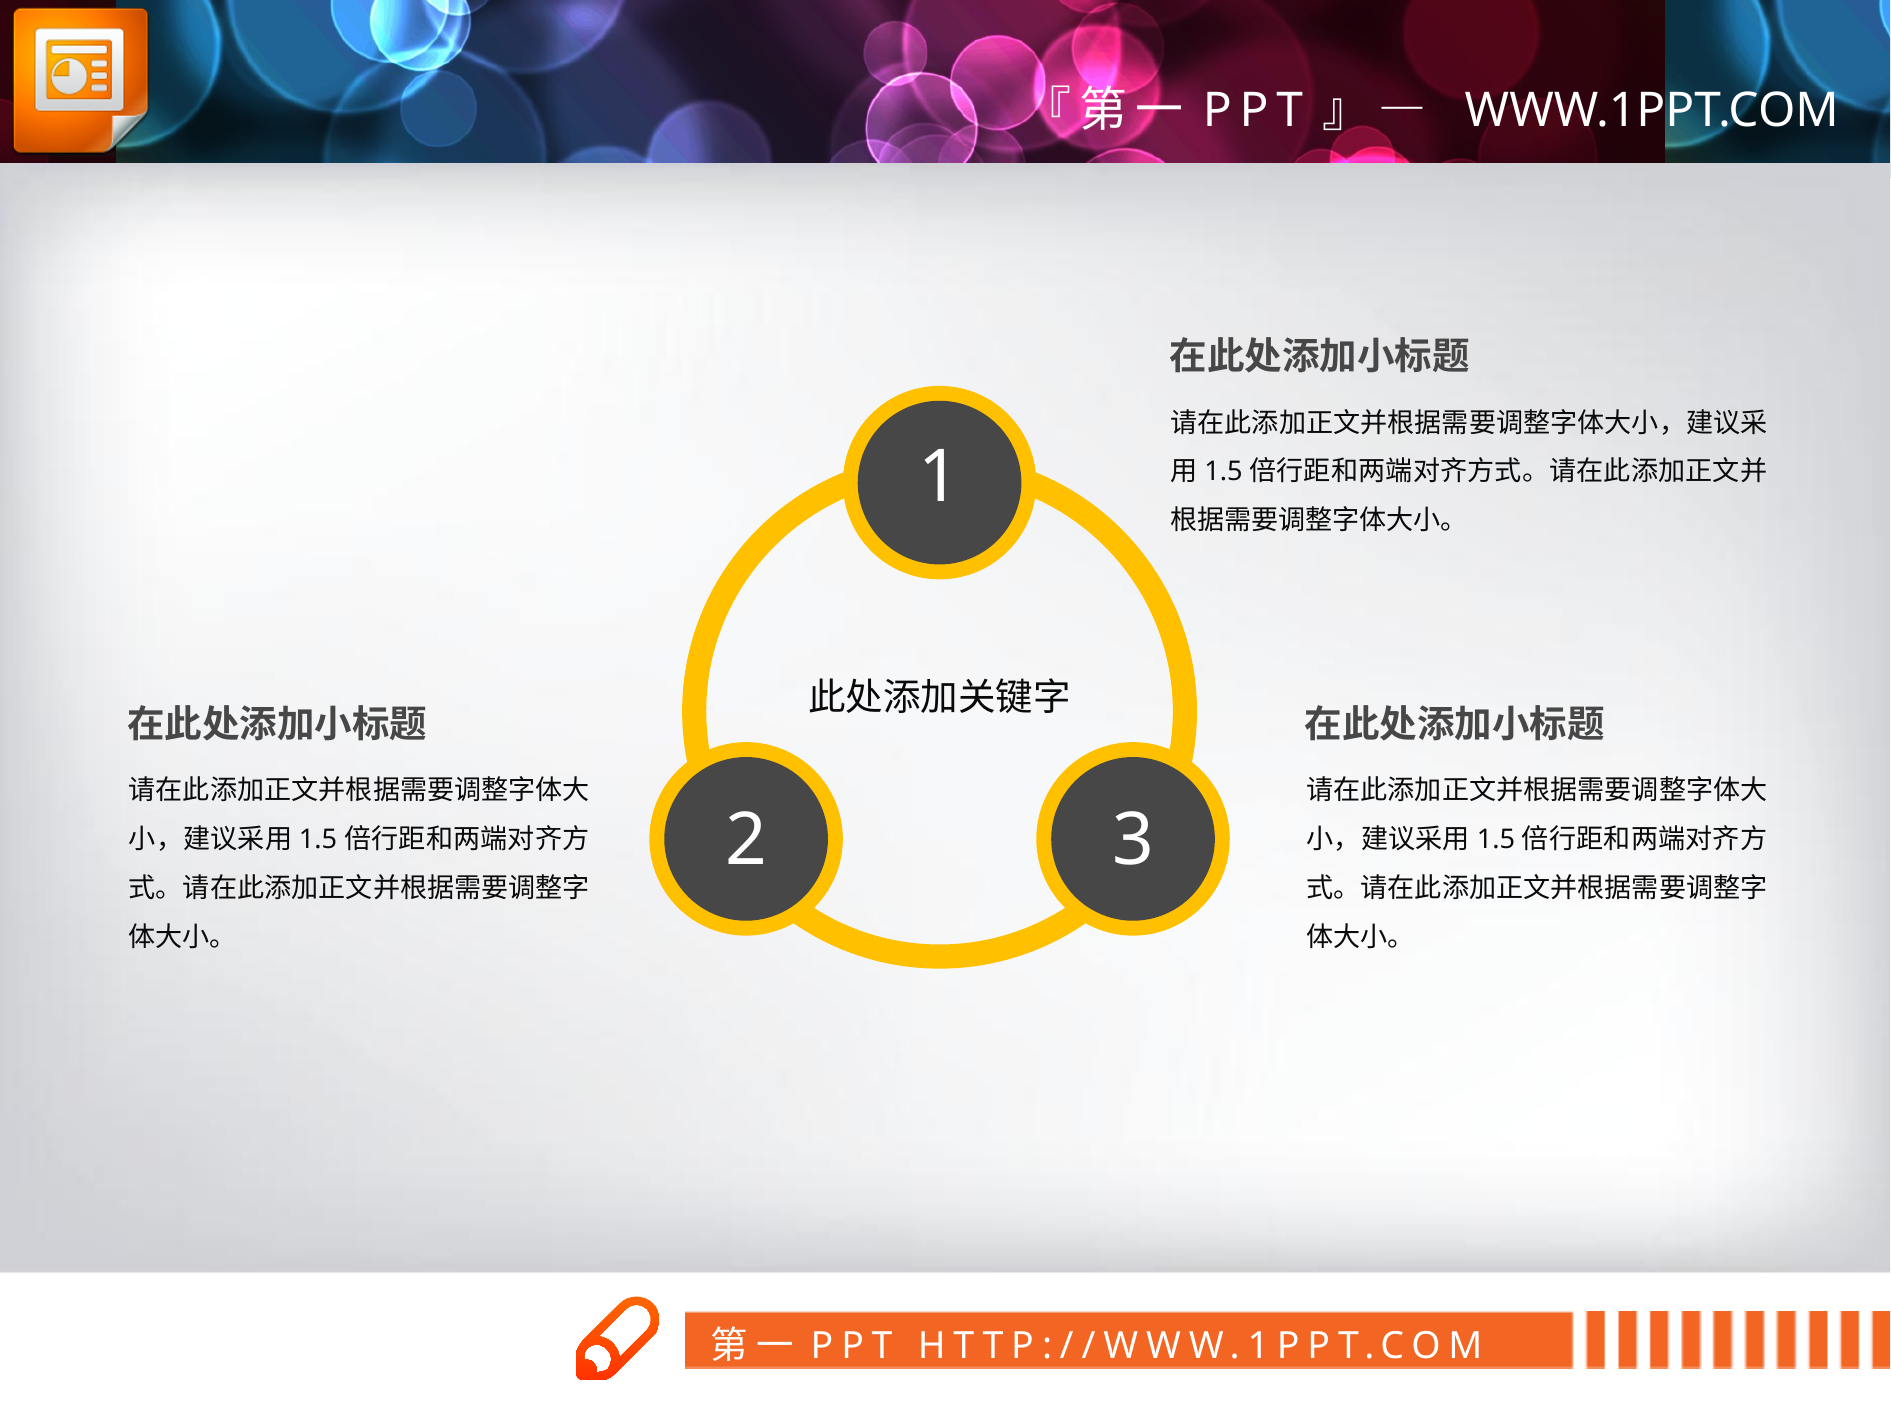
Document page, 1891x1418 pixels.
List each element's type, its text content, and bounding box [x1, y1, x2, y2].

text_box [682, 475, 837, 740]
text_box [1036, 741, 1230, 936]
text_box 此处添加关键字 [778, 663, 1102, 728]
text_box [111, 692, 590, 969]
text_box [1289, 692, 1768, 969]
text_box [1041, 474, 1197, 740]
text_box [842, 385, 1037, 580]
text_box [829, 925, 1050, 969]
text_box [649, 741, 844, 936]
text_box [1154, 324, 1768, 545]
picture [0, 0, 1891, 1275]
picture [685, 1311, 1891, 1369]
